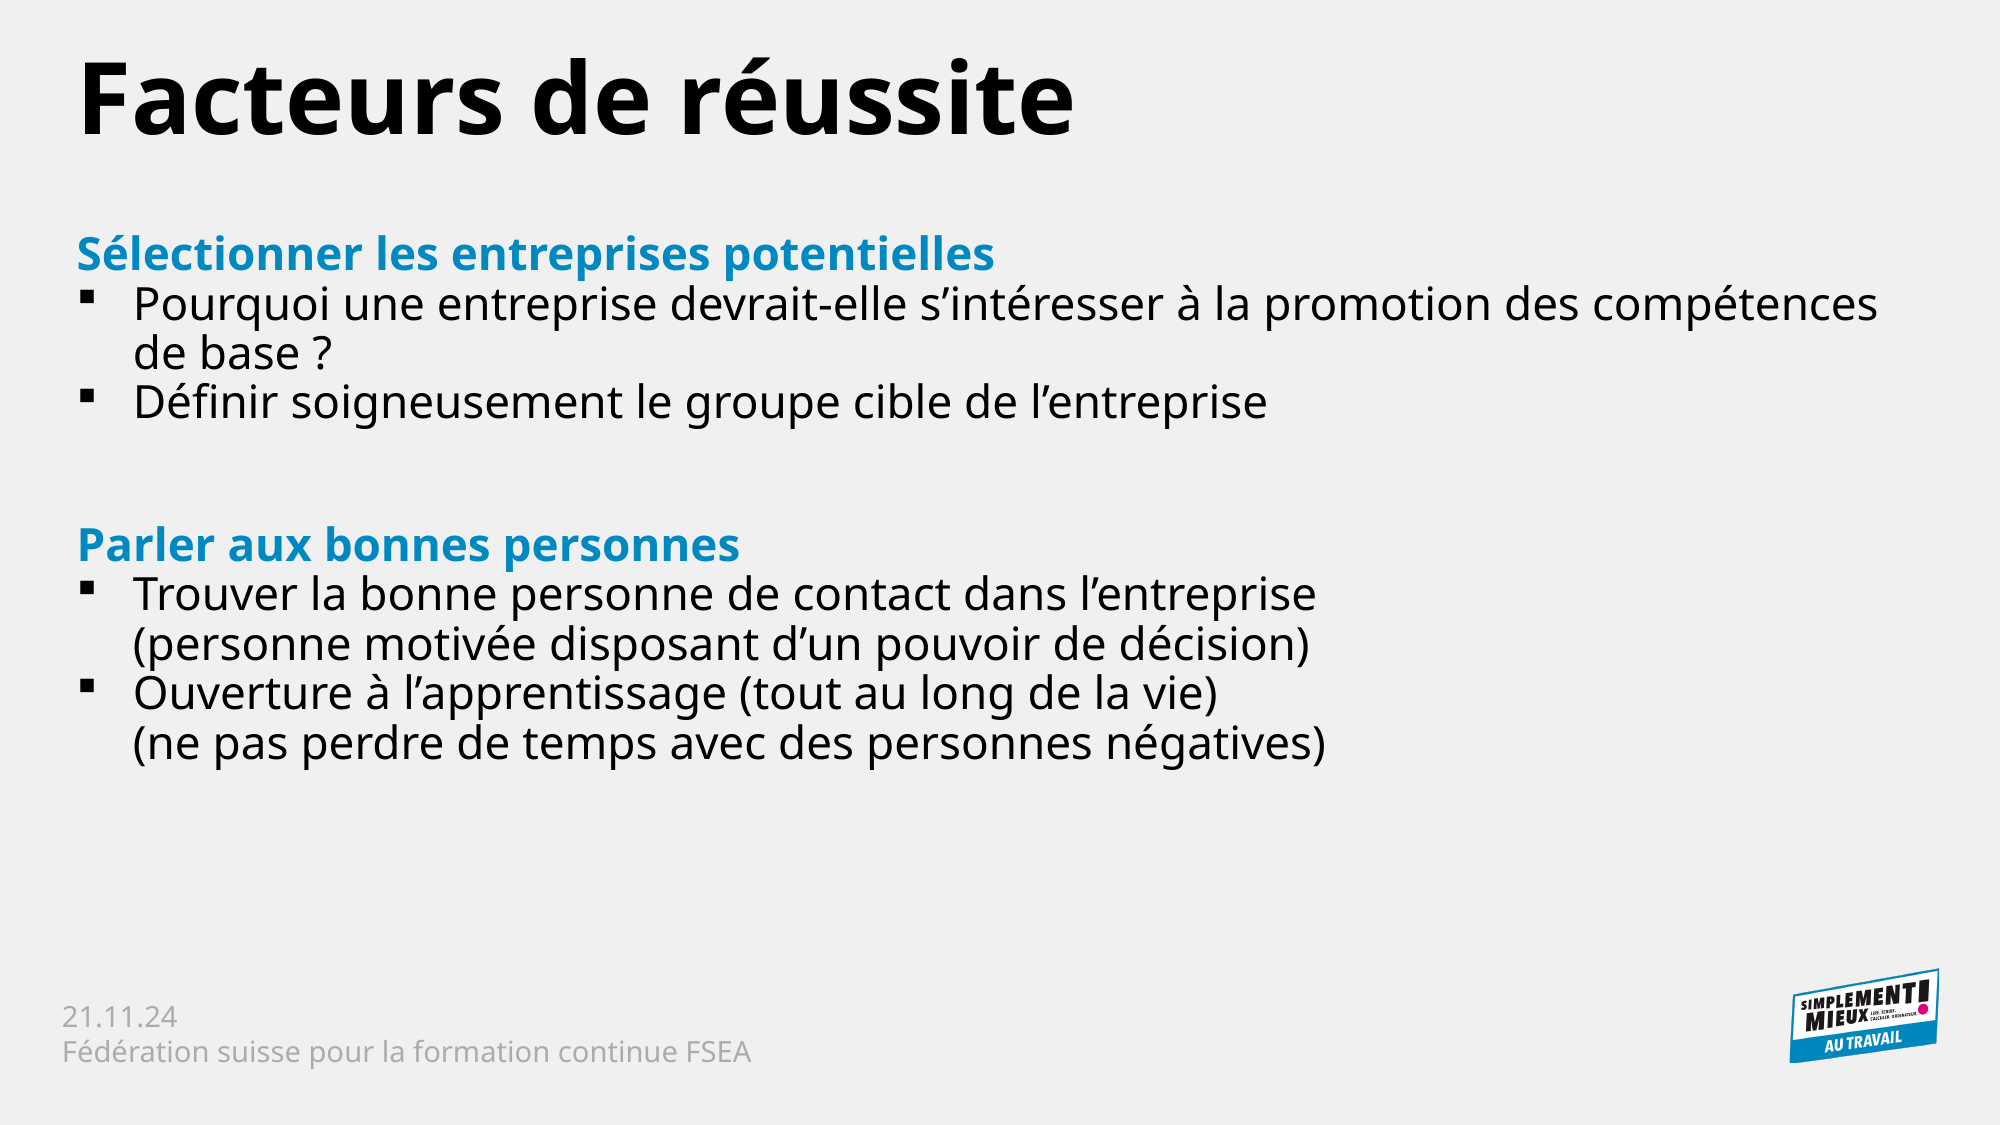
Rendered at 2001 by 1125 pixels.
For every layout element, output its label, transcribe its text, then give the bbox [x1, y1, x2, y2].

text_box Sélectionner les entreprises potentielles Pourquoi une entreprise devrait-elle s’intéresser à la promotion des compétences de base ? Définir soigneusement le groupe cible de l’entreprise Parler aux bonnes personnes Trouver la bonne personne de contact dans l’entreprise (personne motivée disposant d’un pouvoir de décision) Ouverture à l’apprentissage (tout au long de la vie) (ne pas perdre de temps avec des personnes négatives) [35, 223, 1931, 956]
text_box Facteurs de réussite [44, 25, 1923, 179]
